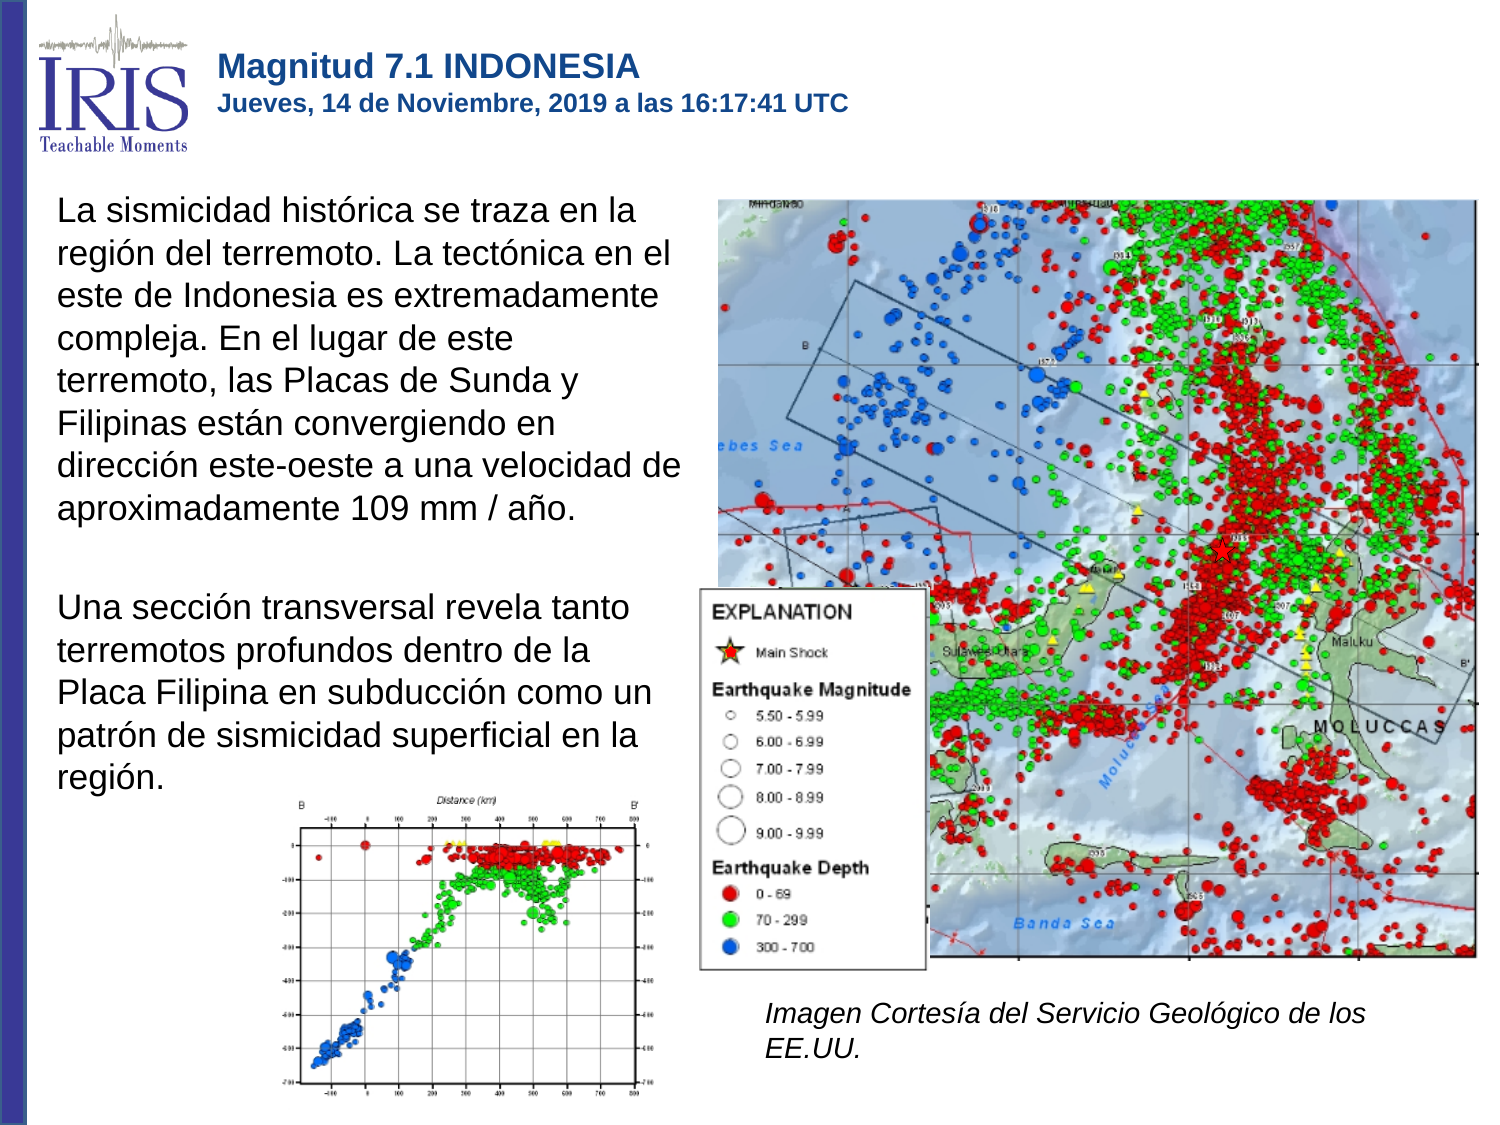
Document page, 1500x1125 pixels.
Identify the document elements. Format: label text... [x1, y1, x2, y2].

text_box Imagen Cortesía del Servicio Geológico de los EE.UU. [750, 986, 1486, 1072]
picture [274, 787, 660, 1110]
text_box La sismicidad histórica se traza en la región del terremoto. La tectónica en el este de Indonesia es extremadamente compleja. En el lugar de este terremoto, las Placas de Sunda y Filipinas están convergiendo en dirección este-oeste a una velocidad de aproximadamente 109 mm / año. Una sección transversal revela tanto terremotos profundos dentro de la Placa Filipina en subducción como un patrón de sismicidad superficial en la región. [42, 179, 700, 805]
text_box [0, 0, 27, 1125]
picture [718, 199, 1480, 961]
text_box Magnitud 7.1 INDONESIA Jueves, 14 de Noviembre, 2019 a las 16:17:41 UTC [202, 0, 1499, 125]
picture [39, 12, 188, 165]
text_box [699, 587, 930, 974]
